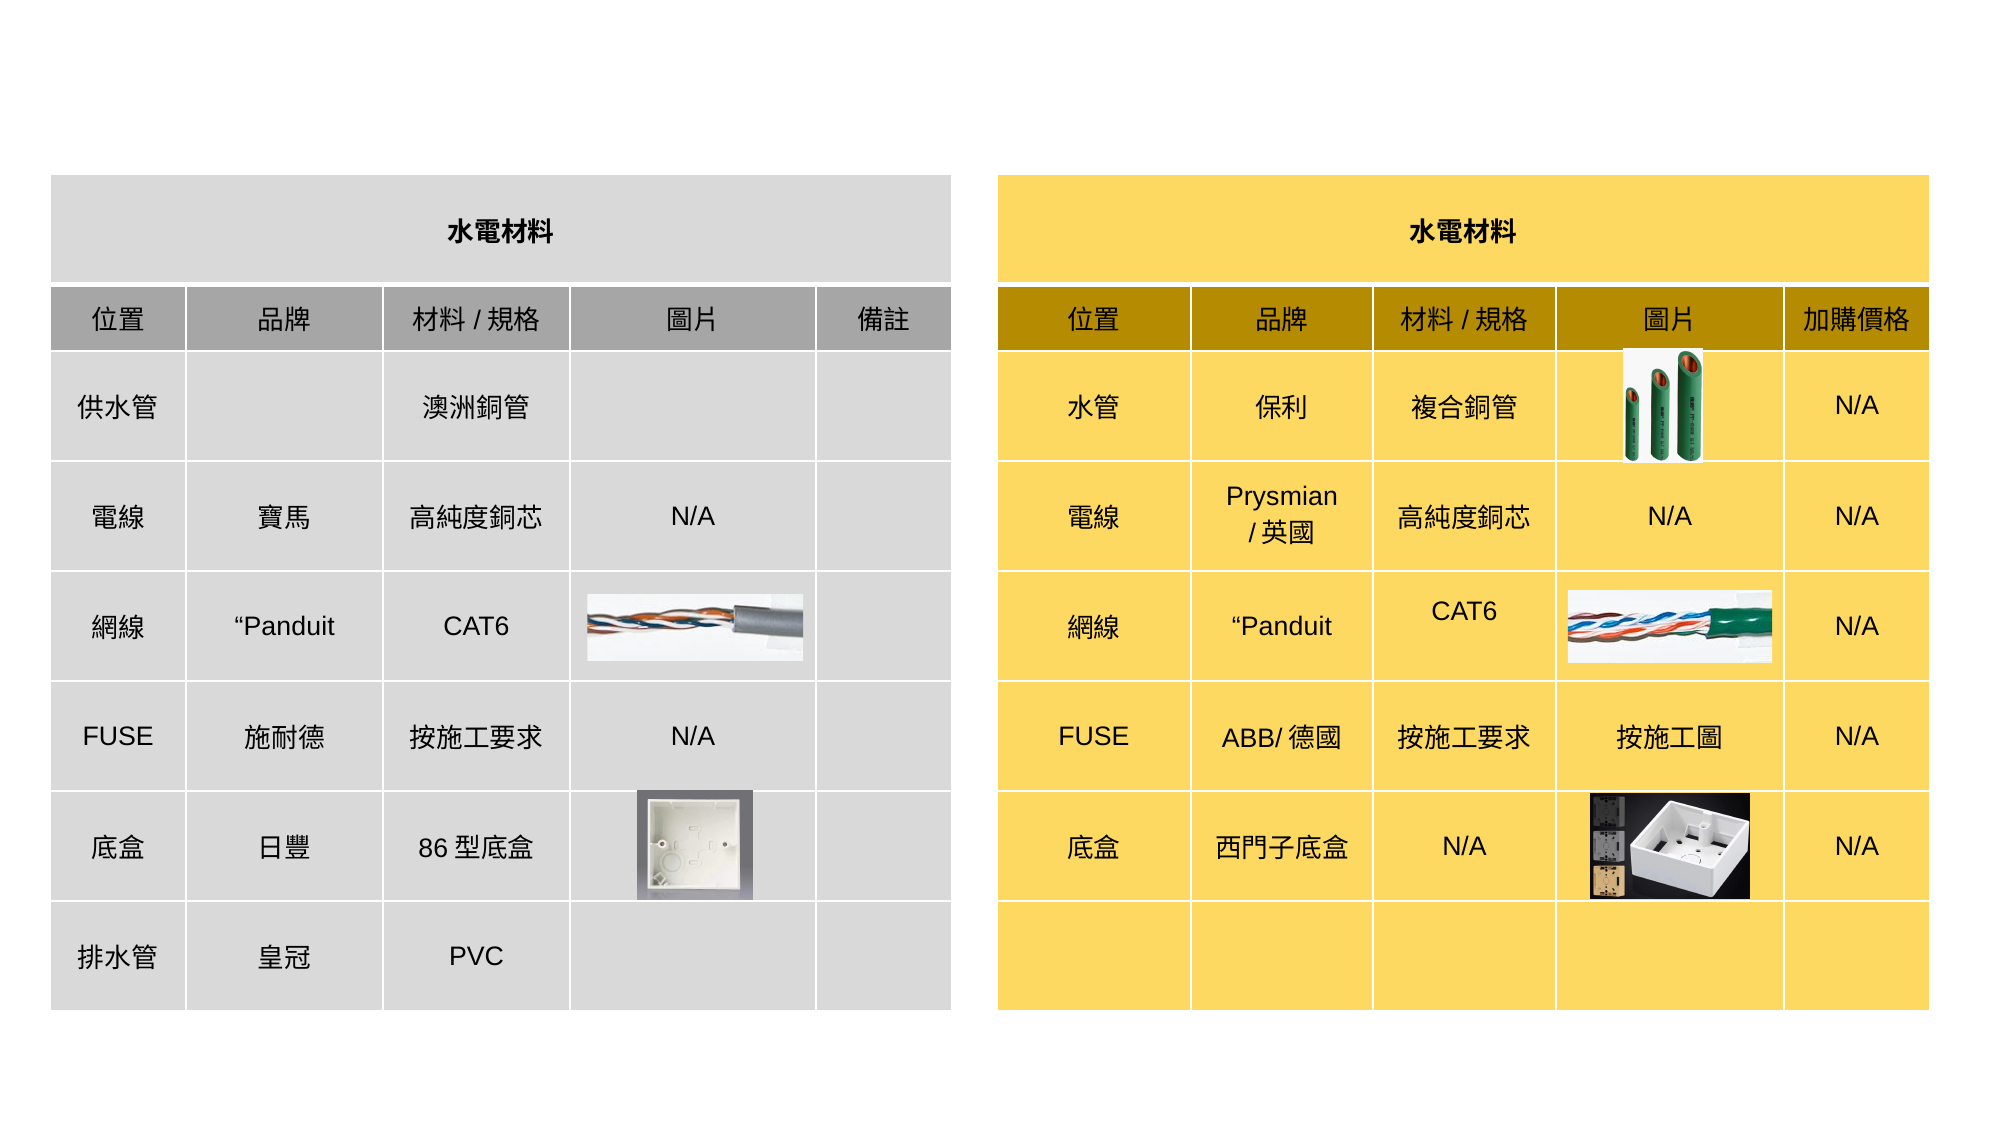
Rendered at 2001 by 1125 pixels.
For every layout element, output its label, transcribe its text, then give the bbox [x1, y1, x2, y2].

table_cell [187, 352, 382, 460]
picture [1567, 589, 1773, 663]
table_cell 備註 [817, 287, 951, 350]
table_cell 複合銅管 [1374, 352, 1555, 460]
table_cell N/A [1785, 462, 1929, 570]
table_cell N/A [571, 462, 815, 570]
table_cell 品牌 [187, 287, 382, 350]
table_cell [1557, 792, 1783, 900]
table_cell [753, 792, 815, 900]
table_cell [571, 352, 815, 460]
table_cell 圖片 [571, 287, 815, 350]
table_cell 按施⼯圖 [1557, 682, 1783, 790]
table_cell [571, 792, 637, 900]
table_cell 保利 [1192, 352, 1372, 460]
table_cell [817, 352, 951, 460]
table_cell [817, 902, 951, 1010]
table_cell ABB/德國 [1192, 682, 1372, 790]
table_cell 品牌 [1192, 287, 1372, 350]
picture [1623, 348, 1704, 464]
table_cell 86型底盒 [384, 792, 569, 900]
table_cell 水管 [998, 352, 1190, 460]
table_cell 加購價格 [1785, 287, 1929, 350]
table_cell “Panduit [1192, 572, 1372, 680]
table_cell 位置 [51, 287, 185, 350]
table_cell [817, 572, 951, 680]
table_cell 排水管 [51, 902, 185, 1010]
table_cell 圖片 [1557, 287, 1783, 350]
table_cell [817, 682, 951, 790]
table_cell 材料/規格 [1374, 287, 1555, 350]
table_cell 電線 [998, 462, 1190, 570]
table_cell PVC [384, 902, 569, 1010]
table_cell 澳洲銅管 [384, 352, 569, 460]
table_cell [571, 572, 815, 680]
picture [1589, 792, 1751, 899]
table_cell 底盒 [51, 792, 185, 900]
table_cell [1557, 572, 1783, 680]
table_cell “Panduit [187, 572, 382, 680]
table_cell CAT6 [384, 572, 569, 680]
table_cell 供水管 [51, 352, 185, 460]
table_cell 電線 [51, 462, 185, 570]
table_cell 按施工要求 [1374, 682, 1555, 790]
table_cell [1557, 902, 1783, 1010]
table_cell N/A [1785, 792, 1929, 900]
table_cell N/A [1374, 792, 1555, 900]
table_cell [1704, 352, 1783, 460]
table_cell N/A [1557, 462, 1783, 570]
table_cell N/A [1785, 682, 1929, 790]
table_cell FUSE [51, 682, 185, 790]
table_cell 西門子底盒 [1192, 792, 1372, 900]
table_cell 皇冠 [187, 902, 382, 1010]
table_cell [1192, 902, 1372, 1010]
table_cell Prysmian /英國 [1192, 462, 1372, 570]
table_cell 網線 [998, 572, 1190, 680]
table_cell ⾼純度銅芯 [384, 462, 569, 570]
picture [637, 789, 753, 901]
table_cell 施耐德 [187, 682, 382, 790]
table_cell 寶馬 [187, 462, 382, 570]
table_cell [998, 902, 1190, 1010]
table_cell 底盒 [998, 792, 1190, 900]
table_cell FUSE [998, 682, 1190, 790]
table_cell [1785, 902, 1929, 1010]
table_header 水電材料 [51, 175, 951, 282]
table_cell 網線 [51, 572, 185, 680]
table_cell [571, 902, 815, 1010]
table_cell N/A [1785, 572, 1929, 680]
table_cell 位置 [998, 287, 1190, 350]
table_cell [1374, 902, 1555, 1010]
table_cell N/A [1785, 352, 1929, 460]
table_cell N/A [571, 682, 815, 790]
table_cell 按施工要求 [384, 682, 569, 790]
table_header 水電材料 [998, 175, 1929, 282]
table_cell [817, 792, 951, 900]
table_cell [1557, 352, 1623, 460]
table_cell 材料/規格 [384, 287, 569, 350]
table_cell ⽇豐 [187, 792, 382, 900]
table_cell [817, 462, 951, 570]
table_cell ⾼純度銅芯 [1374, 462, 1555, 570]
picture [586, 594, 804, 661]
table_cell CAT6 [1374, 572, 1555, 680]
